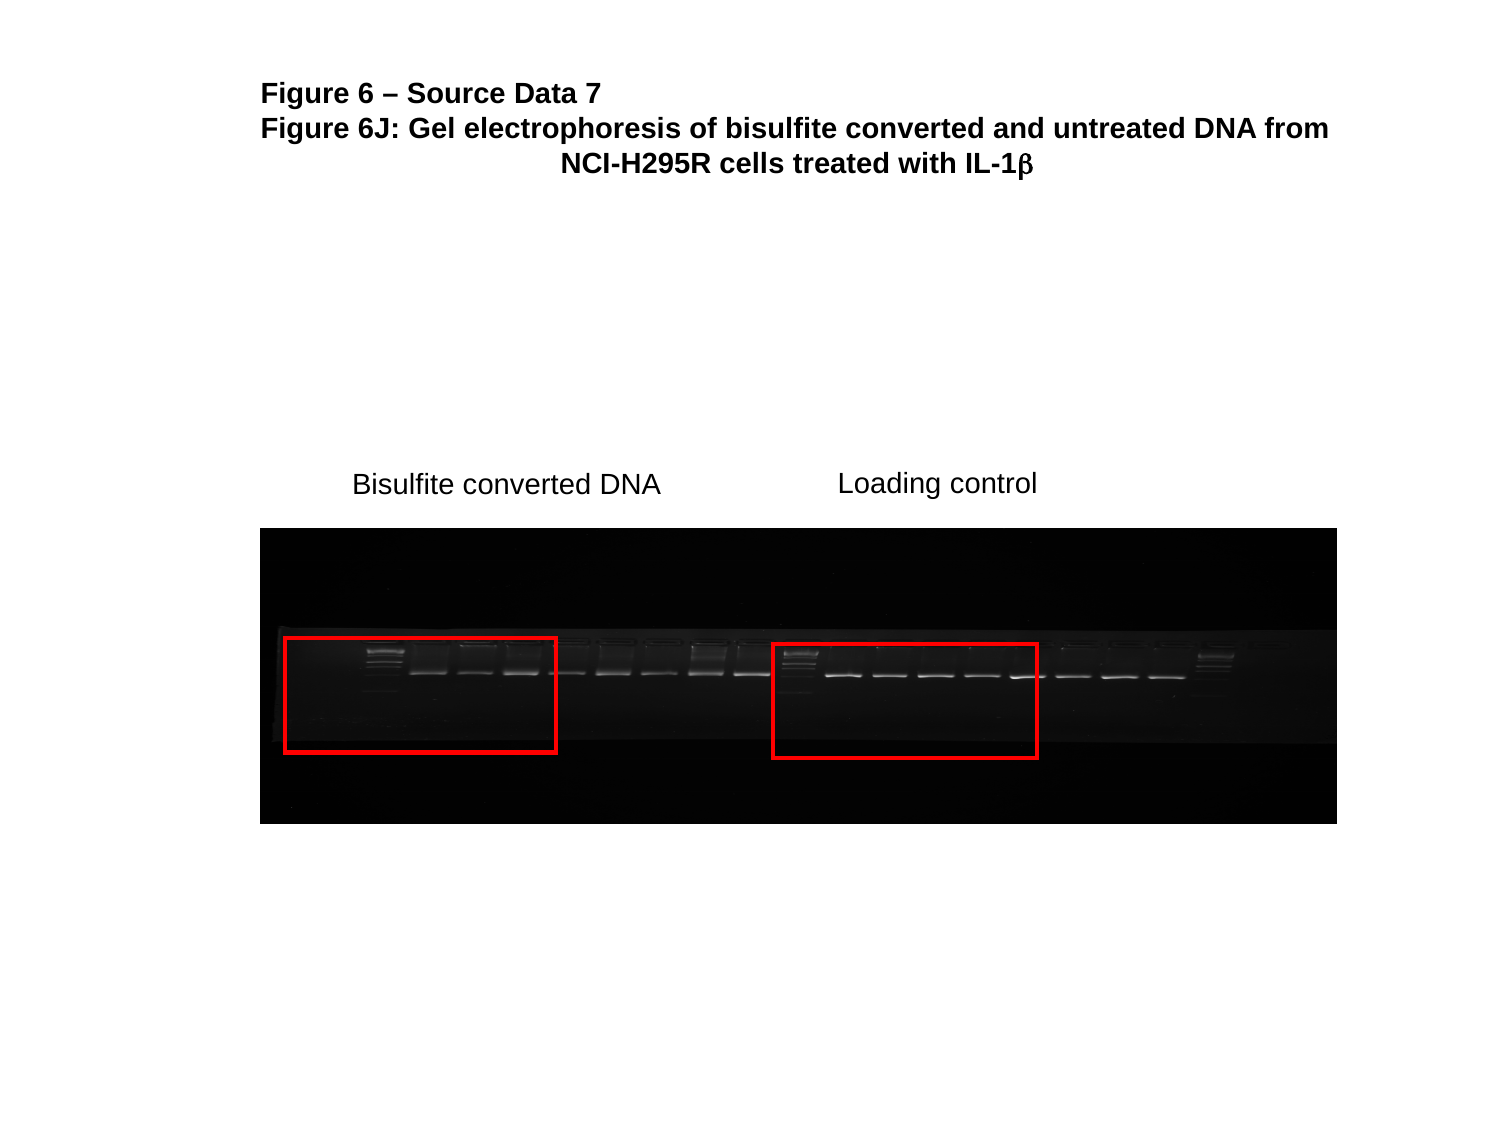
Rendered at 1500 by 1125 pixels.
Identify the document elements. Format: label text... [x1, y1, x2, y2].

text_box Loading control [822, 457, 1053, 507]
text_box Figure 6 – Source Data 7 Figure 6J: Gel electrophoresis of bisulfite converted and untreated DNA from NCI-H295R cells treated with IL-1b [245, 66, 1354, 187]
text_box Bisulfite converted DNA [337, 458, 677, 508]
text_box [260, 528, 1337, 824]
